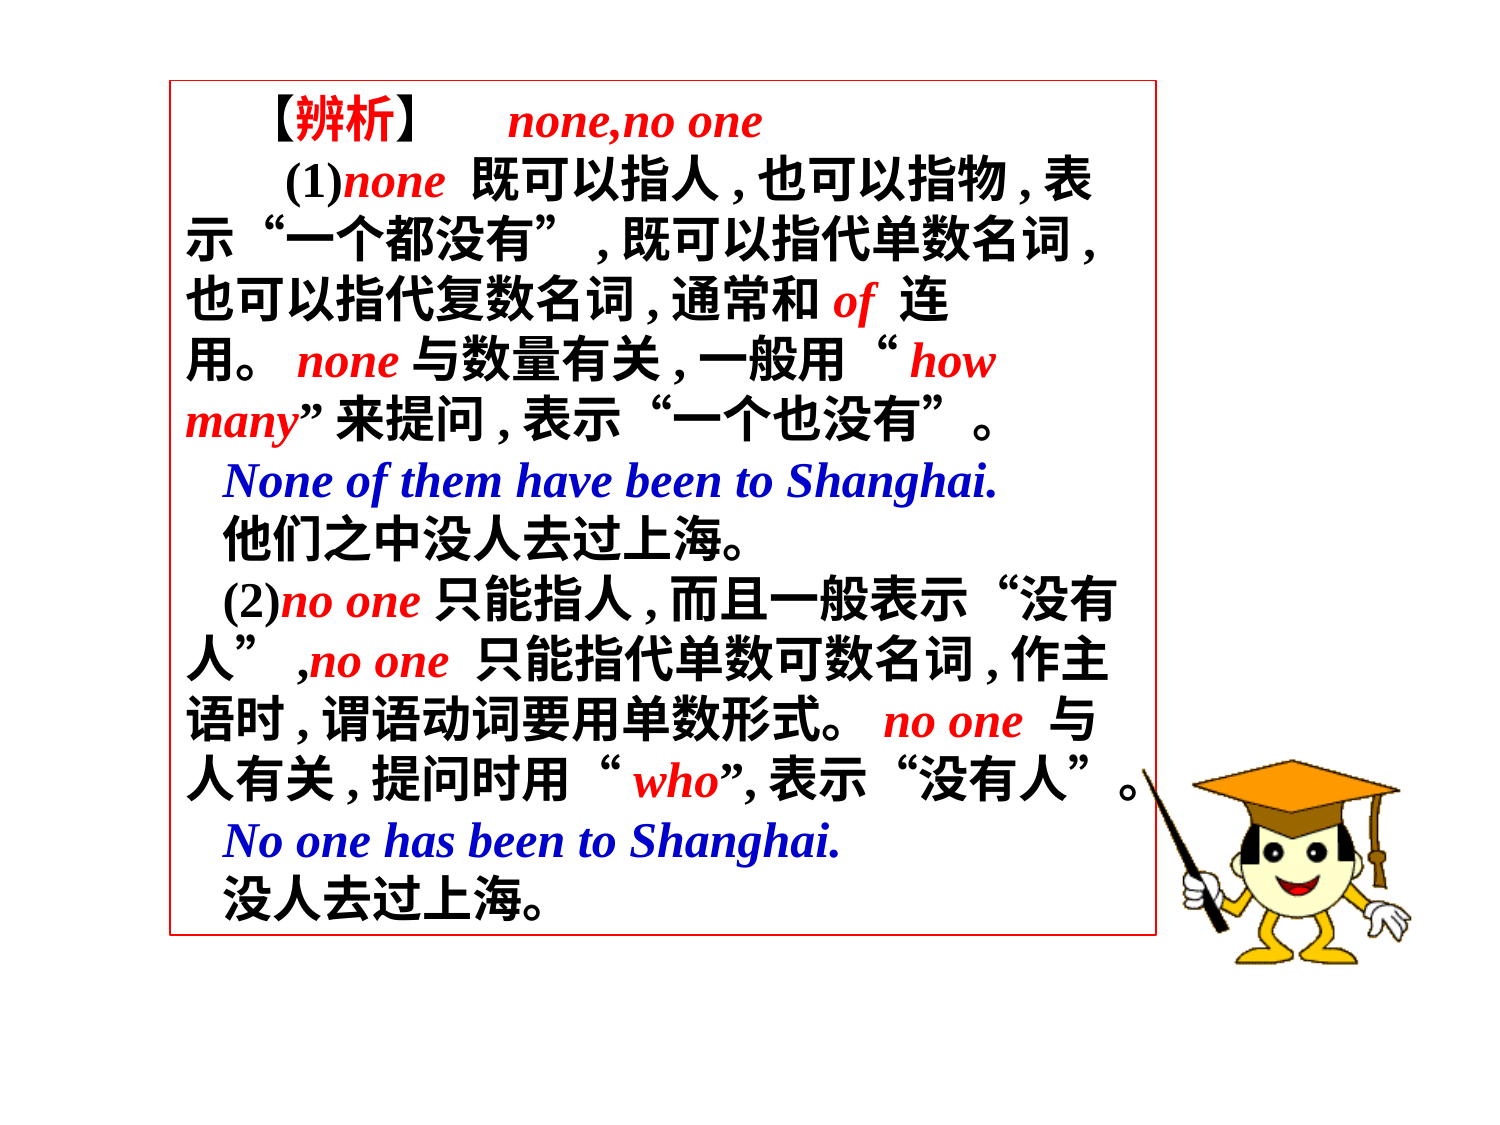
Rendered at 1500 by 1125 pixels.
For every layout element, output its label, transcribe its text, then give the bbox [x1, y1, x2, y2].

text_box 【辨析】 none,no one (1)none 既可以指人,也可以指物,表示“一个都没有”,既可以指代单数名词,也可以指代复数名词,通常和of 连用。none与数量有关,一般用“how many”来提问,表示“一个也没有”。 None of them have been to Shanghai. 他们之中没人去过上海。 (2)no one只能指人,而且一般表示“没有人”,no one 只能指代单数可数名词,作主语时,谓语动词要用单数形式。no one 与人有关,提问时用“who”,表示“没有人”。 No one has been to Shanghai. 没人去过上海。 [170, 80, 1156, 936]
picture [1121, 744, 1435, 979]
